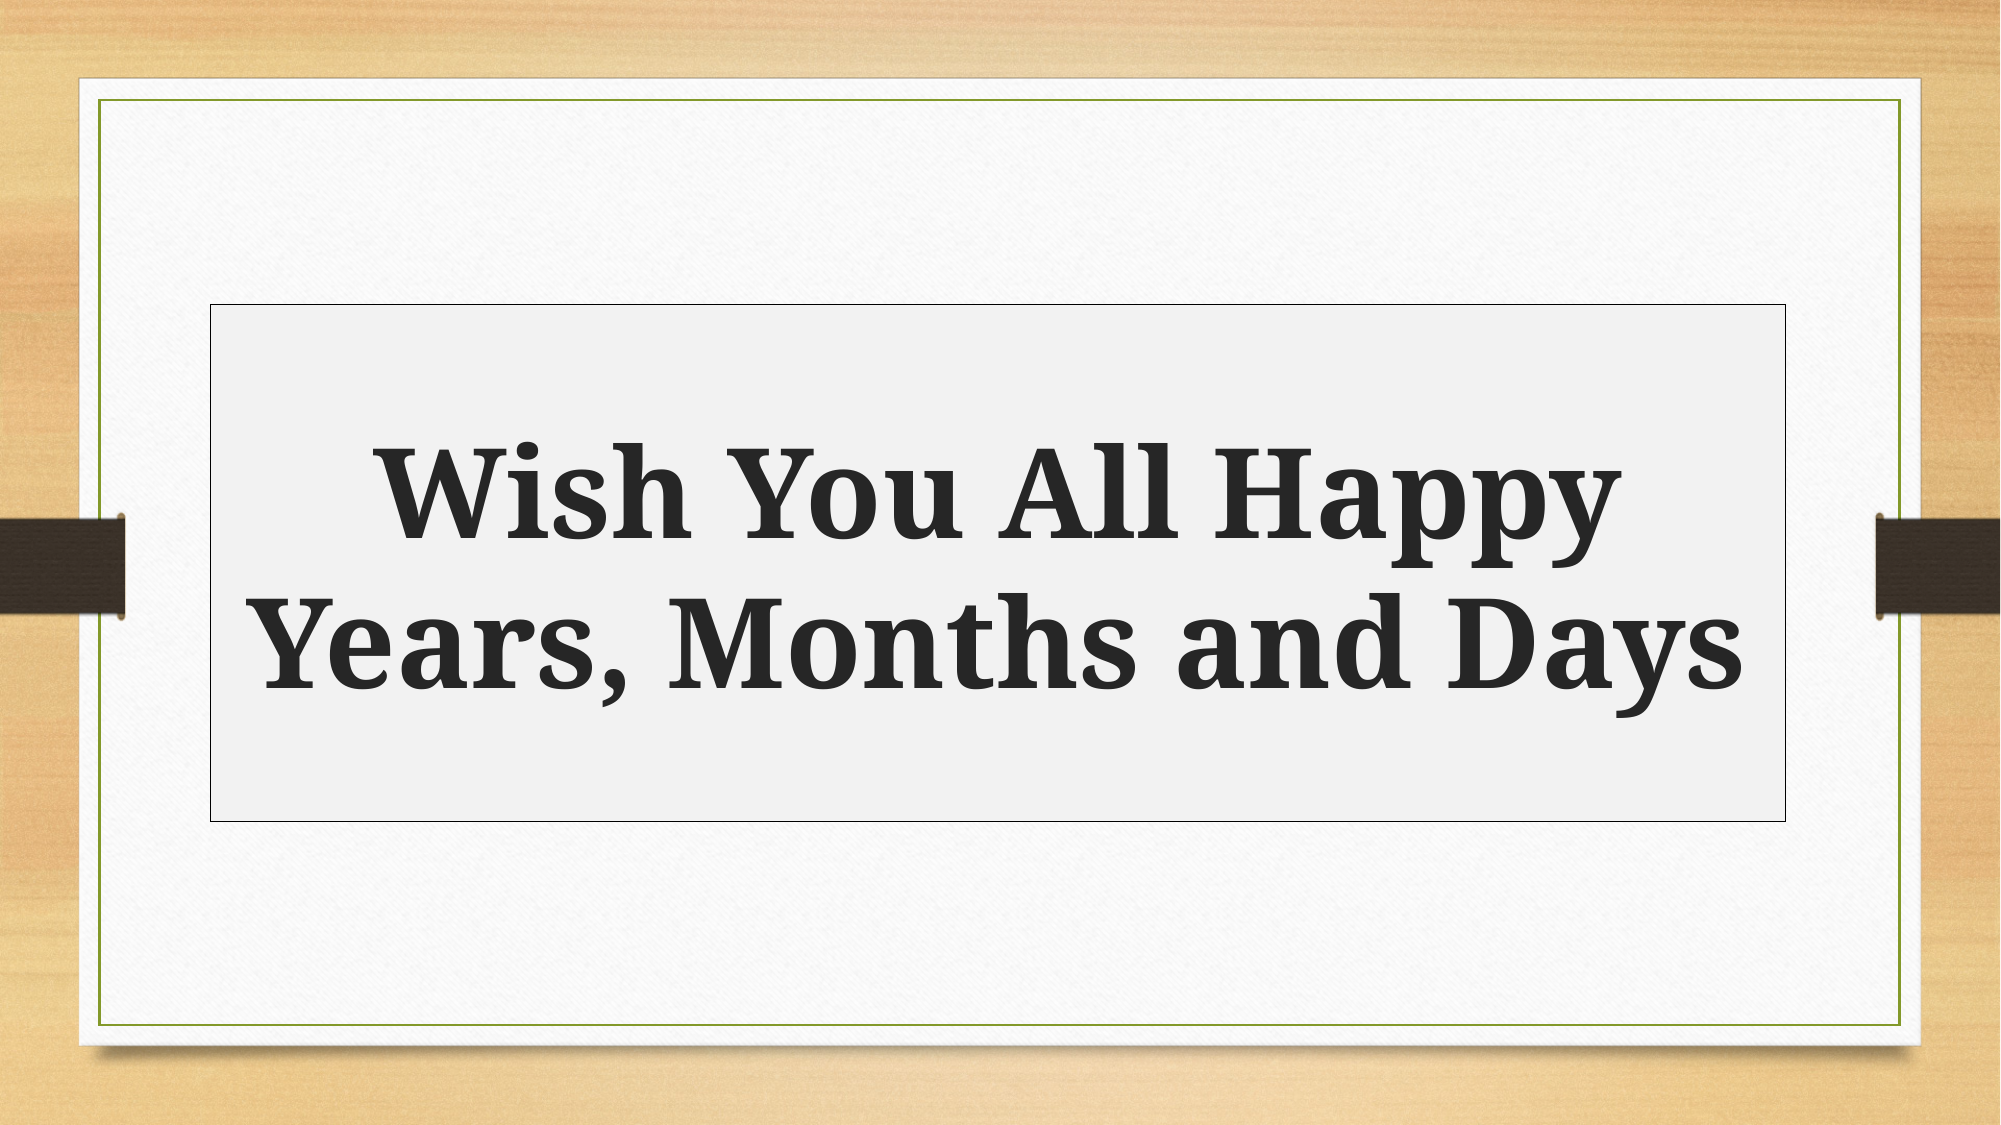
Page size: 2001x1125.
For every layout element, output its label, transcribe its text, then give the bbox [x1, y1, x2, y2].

title Wish You All Happy Years, Months and Days [210, 304, 1786, 822]
picture [0, 0, 2001, 1125]
